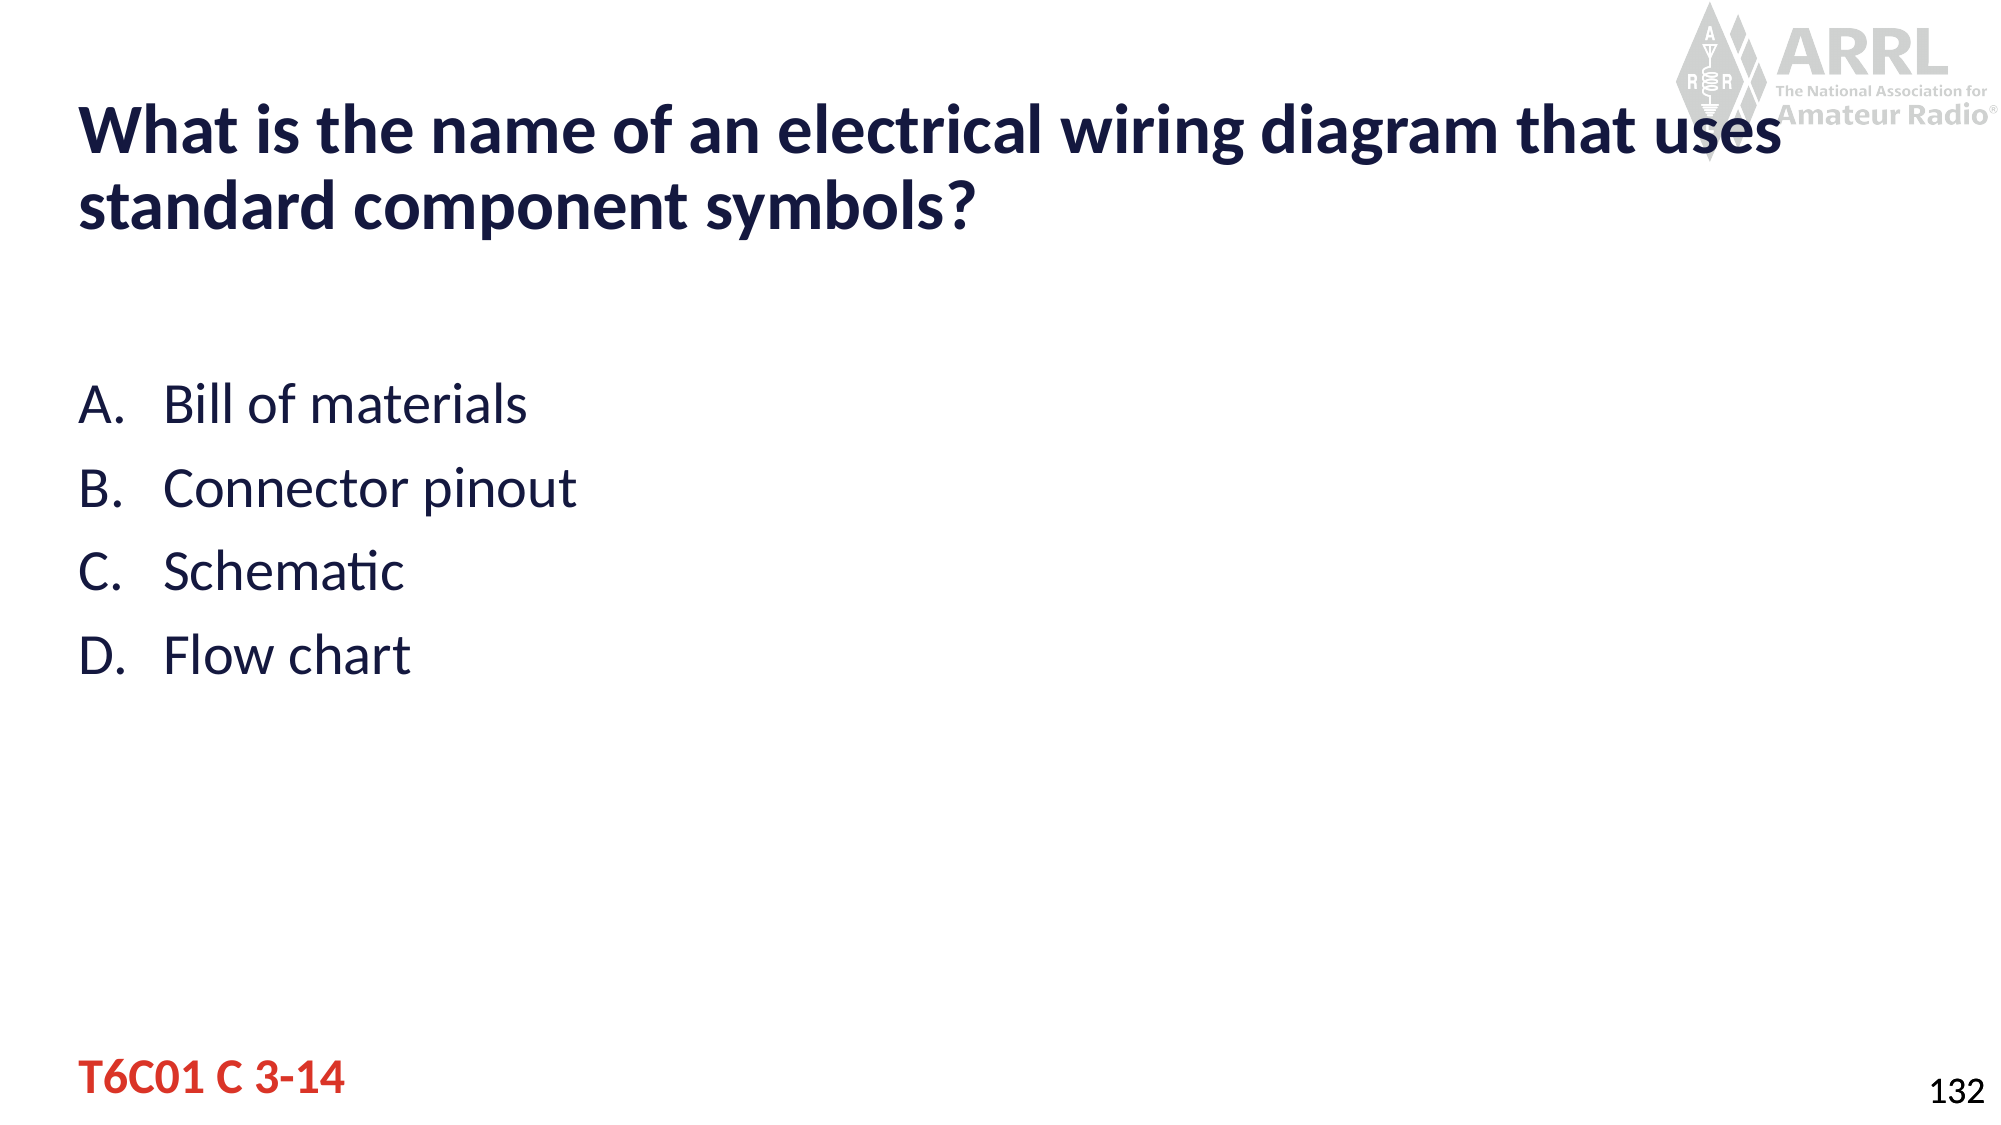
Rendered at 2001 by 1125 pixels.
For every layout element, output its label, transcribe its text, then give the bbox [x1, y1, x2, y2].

title What is the name of an electrical wiring diagram that uses standard component symbols? [63, 59, 1863, 278]
list Bill of materials Connector pinout Schematic Flow chart [63, 365, 1863, 989]
text_box T6C01 C 3-14 [63, 1036, 921, 1112]
picture [1674, 0, 2000, 164]
